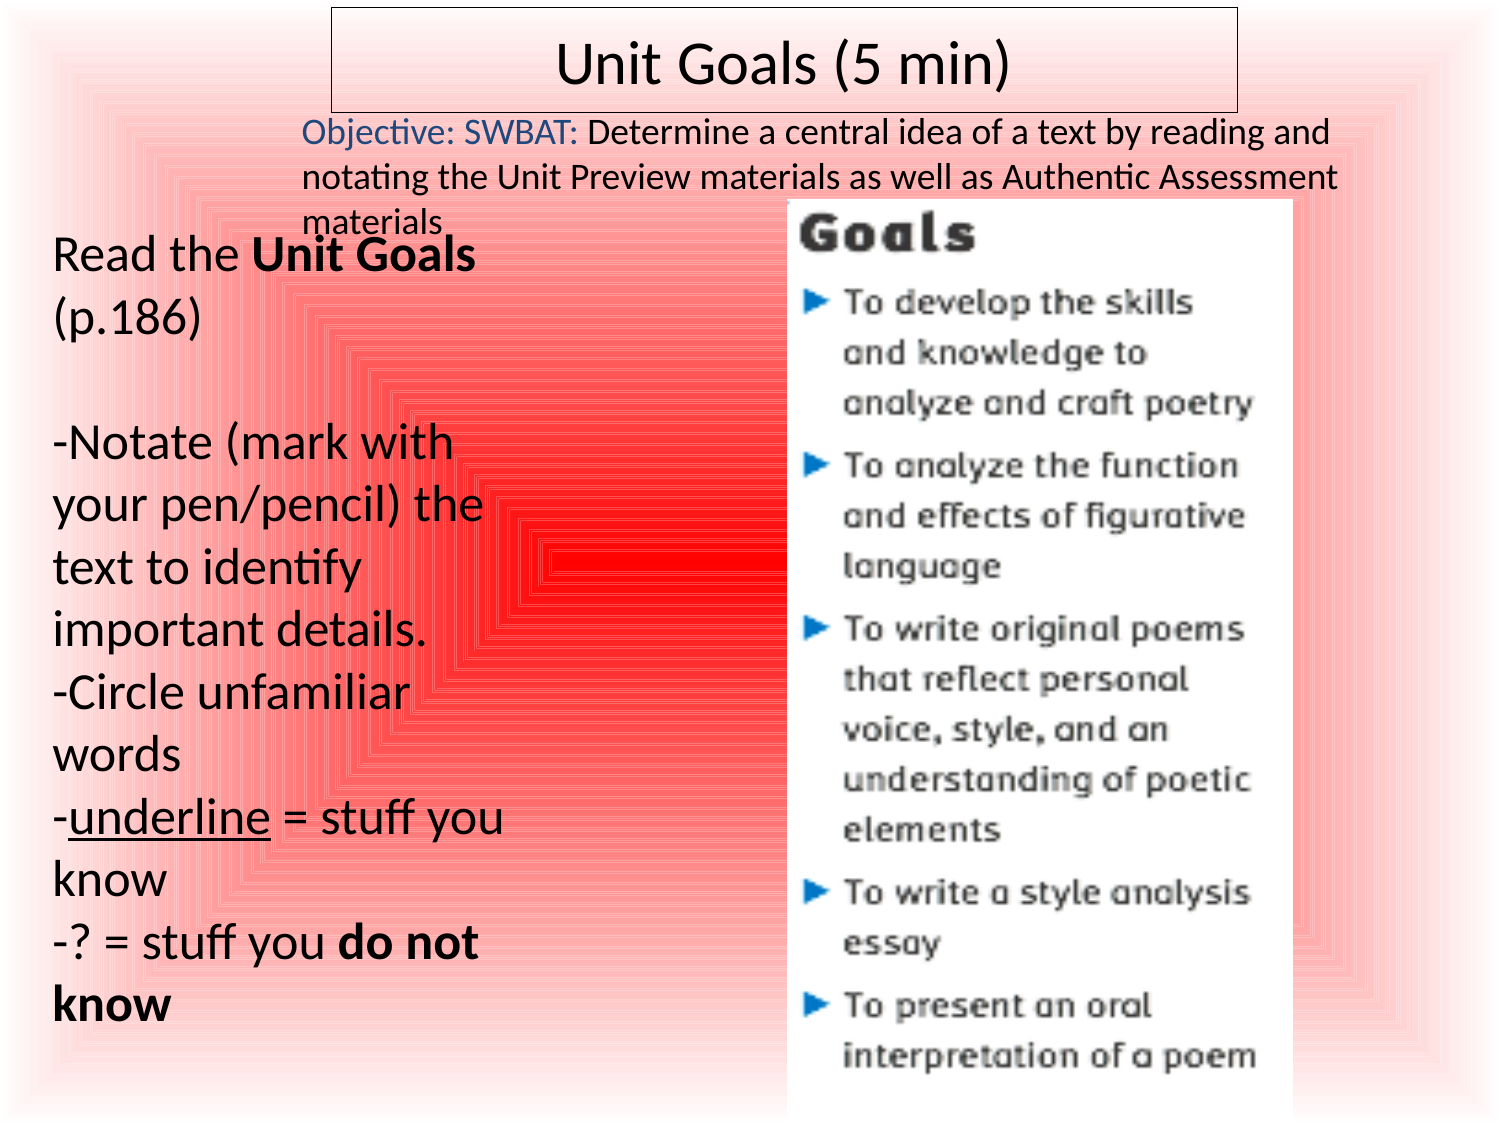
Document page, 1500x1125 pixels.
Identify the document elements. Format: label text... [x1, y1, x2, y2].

picture [787, 199, 1293, 1125]
text_box Objective: SWBAT: Determine a central idea of a text by reading and notating the Unit Preview materials as well as Authentic Assessment materials [108, 99, 1450, 295]
title Unit Goals (5 min) [331, 7, 1238, 99]
text_box Read the Unit Goals (p.186) -Notate (mark with your pen/pencil) the text to identify important details. -Circle unfamiliar words -underline = stuff you know -? = stuff you do not know [37, 212, 542, 1040]
